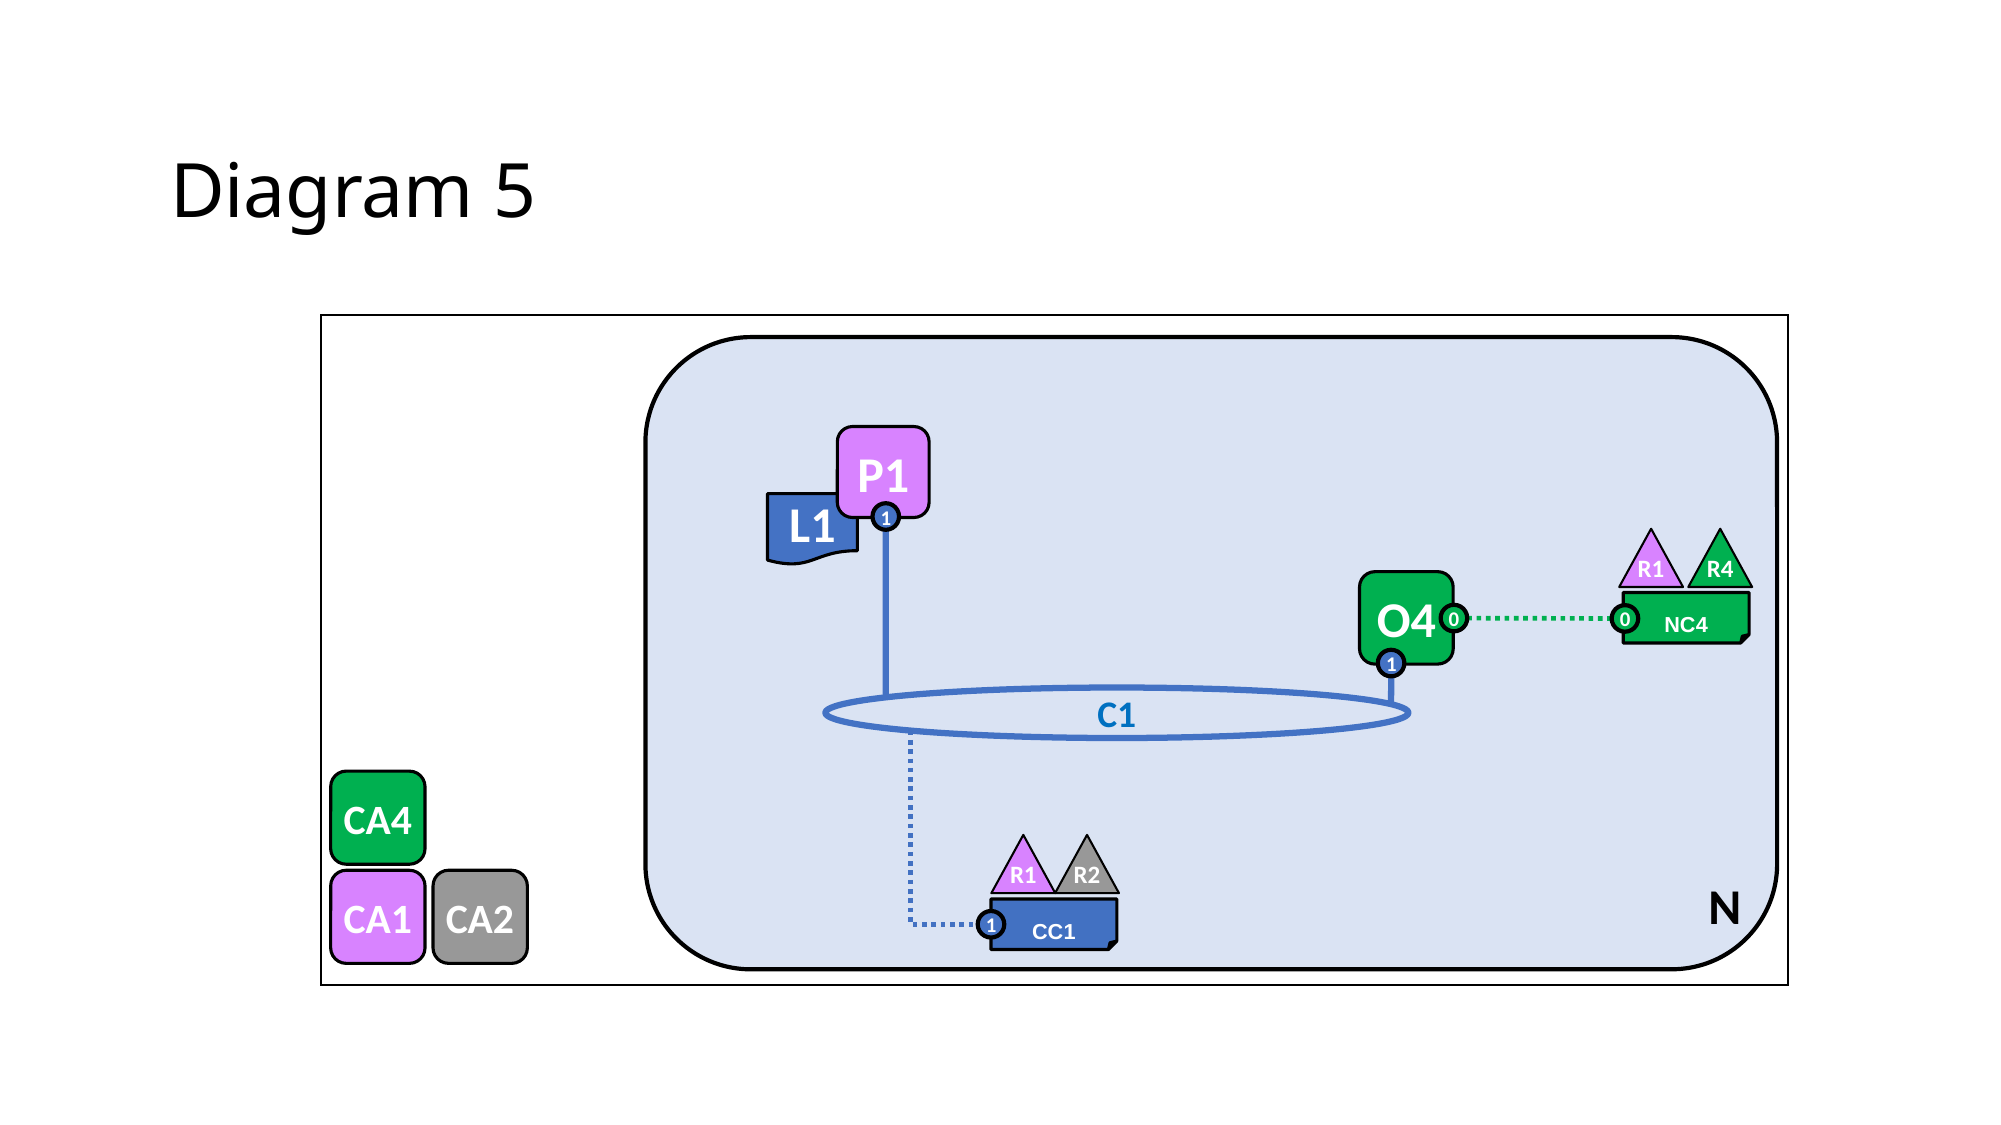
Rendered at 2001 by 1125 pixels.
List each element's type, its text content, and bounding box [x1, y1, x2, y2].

text_box 1 [976, 910, 1006, 939]
text_box R1 [989, 862, 1055, 896]
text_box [847, 793, 1042, 862]
text_box 0 [1439, 604, 1468, 633]
text_box R4 [1686, 526, 1755, 590]
text_box P1 [835, 424, 932, 520]
text_box R2 [1053, 832, 1121, 896]
text_box O4 [1357, 569, 1456, 667]
text_box CC1 [990, 899, 1117, 950]
text_box C1 [823, 685, 1411, 741]
text_box NC4 [1623, 592, 1750, 643]
text_box 1 [1377, 649, 1406, 678]
text_box 0 [1610, 604, 1640, 633]
text_box R1 [1617, 526, 1685, 590]
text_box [330, 770, 528, 964]
text_box [320, 315, 1788, 986]
text_box L1 [765, 491, 860, 566]
text_box 1 [871, 502, 900, 531]
text_box Diagram 5 [162, 84, 1888, 303]
